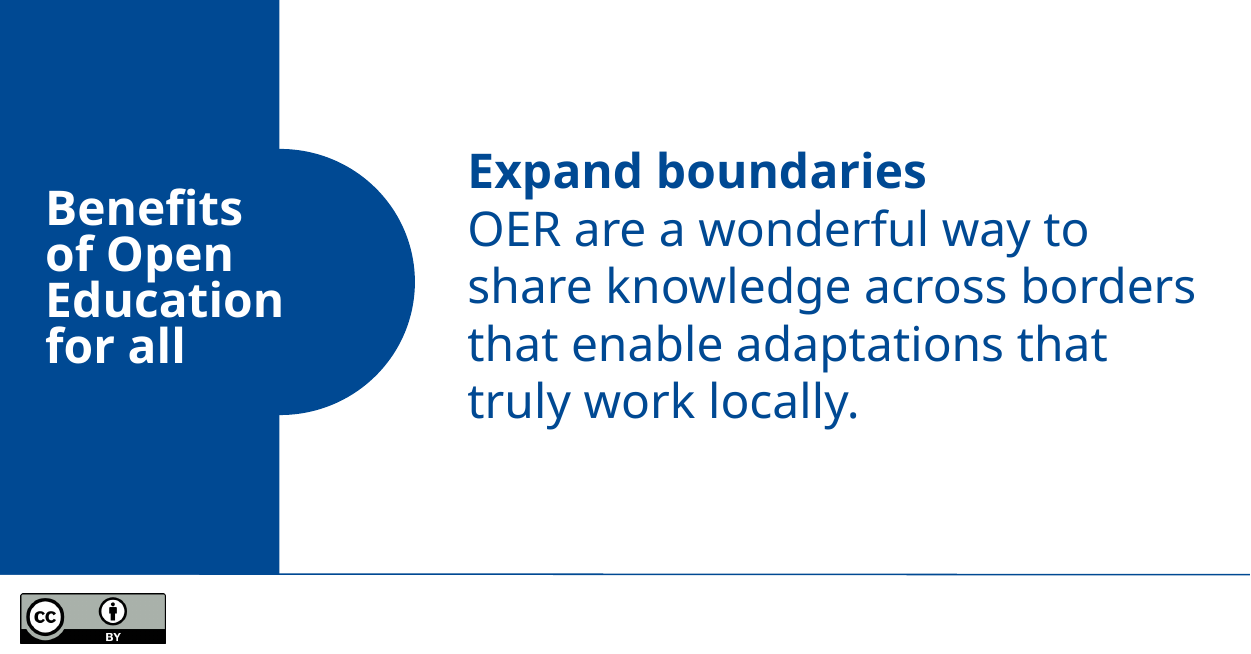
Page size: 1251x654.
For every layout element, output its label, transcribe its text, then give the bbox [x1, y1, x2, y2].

text_box [0, 0, 280, 573]
text_box Benefits of Open Education for all [30, 173, 400, 388]
text_box [198, 388, 362, 416]
picture [20, 592, 166, 645]
text_box [0, 582, 1250, 654]
text_box [400, 221, 415, 343]
text_box Expand boundaries OER are a wonderful way to share knowledge across borders that enable adaptations that truly work locally. [452, 125, 1222, 444]
text_box [203, 148, 358, 173]
